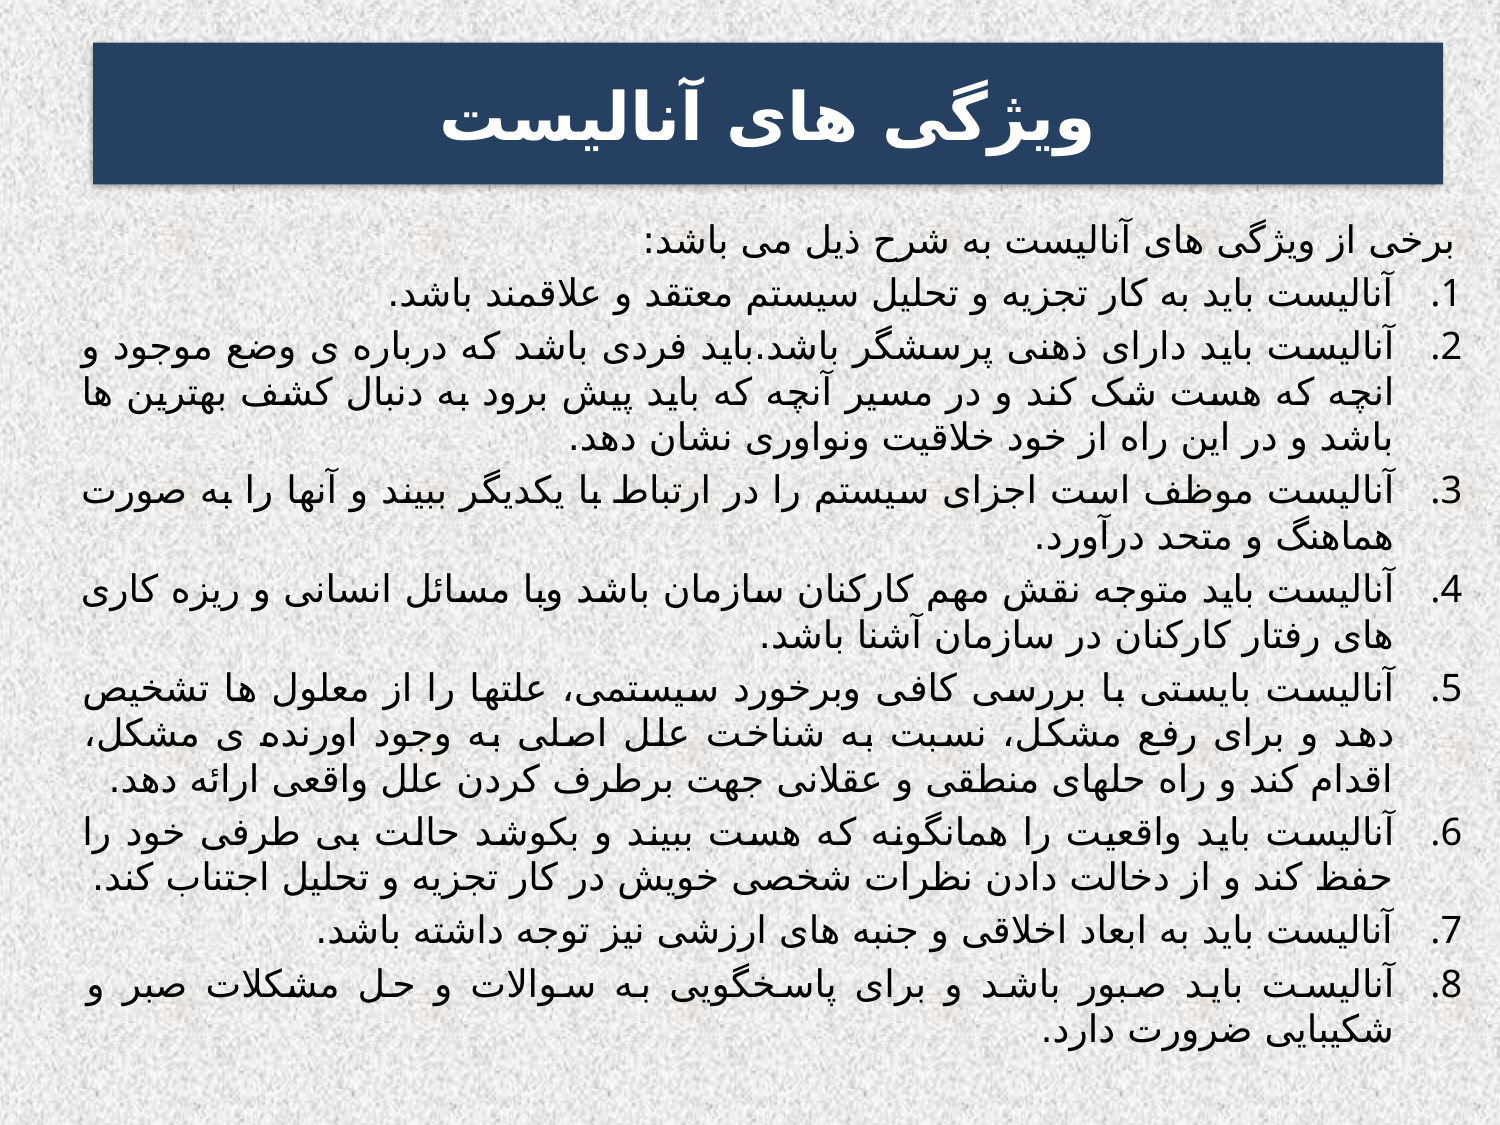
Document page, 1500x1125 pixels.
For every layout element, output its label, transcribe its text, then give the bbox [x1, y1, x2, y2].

picture [0, 0, 1500, 1125]
list برخی از ویژگی های آنالیست به شرح ذیل می باشد: آنالیست باید به کار تجزیه و تحلیل سیستم معتقد و علاقمند باشد. آنالیست باید دارای ذهنی پرسشگر باشد.باید فردی باشد که درباره ی وضع موجود و انچه که هست شک کند و در مسیر آنچه که باید پیش برود به دنبال کشف بهترین ها باشد و در این راه از خود خلاقیت ونواوری نشان دهد. آنالیست موظف است اجزای سیستم را در ارتباط با یکدیگر ببیند و آنها را به صورت هماهنگ و متحد درآورد. آنالیست باید متوجه نقش مهم کارکنان سازمان باشد وبا مسائل انسانی و ریزه کاری های رفتار کارکنان در سازمان آشنا باشد. آنالیست بایستی با بررسی کافی وبرخورد سیستمی، علتها را از معلول ها تشخیص دهد و برای رفع مشکل، نسبت به شناخت علل اصلی به وجود اورنده ی مشکل، اقدام کند و راه حلهای منطقی و عقلانی جهت برطرف کردن علل واقعی ارائه دهد. آنالیست باید واقعیت را همانگونه که هست ببیند و بکوشد حالت بی طرفی خود را حفظ کند و از دخالت دادن نظرات شخصی خویش در کار تجزیه و تحلیل اجتناب کند. آنالیست باید به ابعاد اخلاقی و جنبه های ارزشی نیز توجه داشته باشد. آنالیست باید صبور باشد و برای پاسخگویی به سوالات و حل مشکلات صبر و شکیبایی ضرورت دارد. [65, 208, 1471, 1094]
text_box ویژگی های آنالیست [93, 42, 1444, 185]
